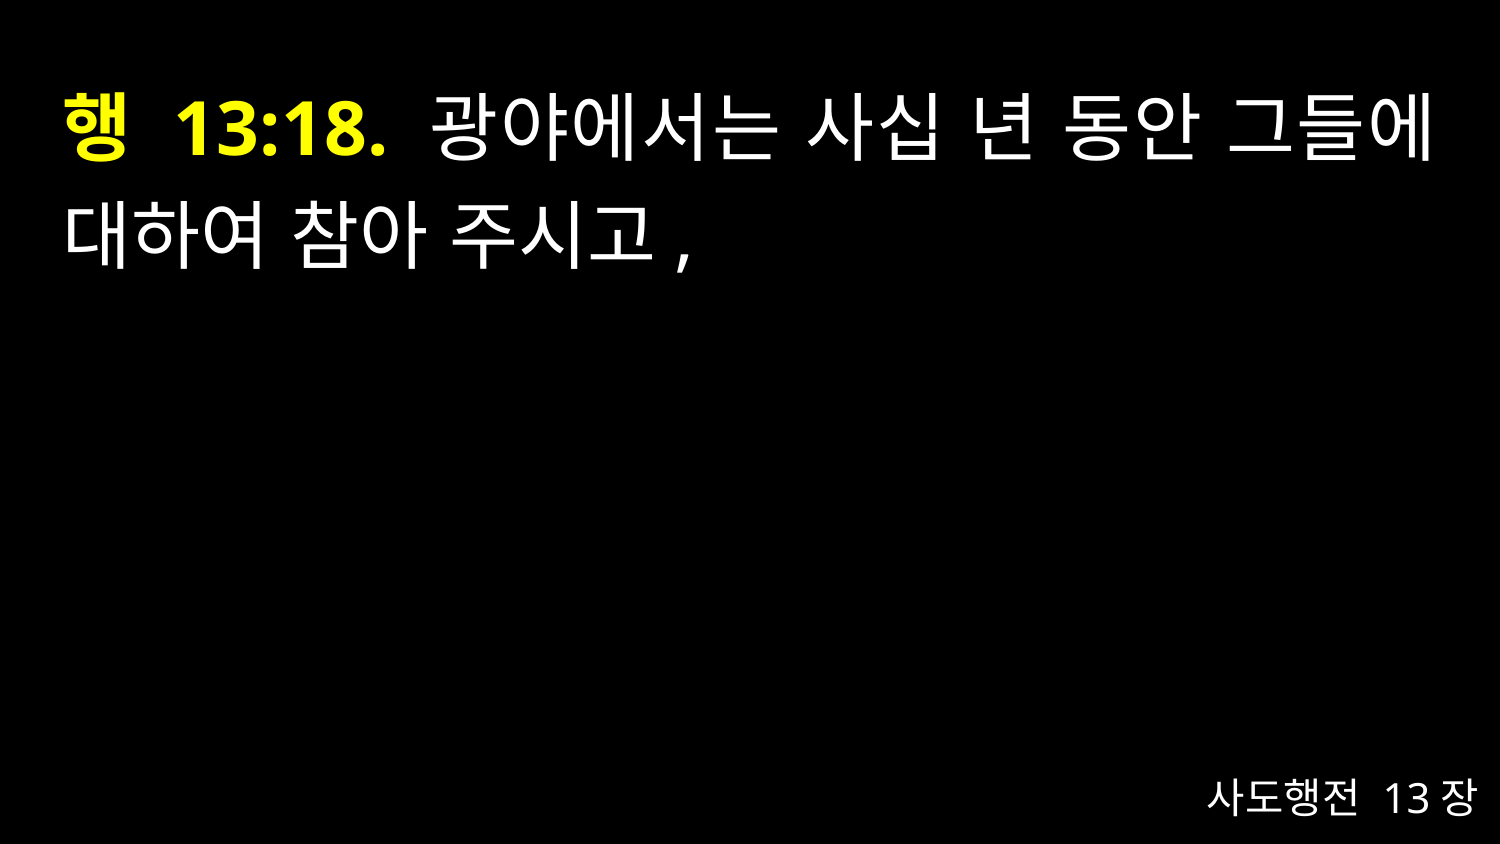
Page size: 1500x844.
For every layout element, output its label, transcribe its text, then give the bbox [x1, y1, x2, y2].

subtitle 사도행전 13장 [916, 770, 1500, 844]
title 행 13:18. 광야에서는 사십 년 동안 그들에 대하여 참아 주시고, [0, 0, 1500, 844]
